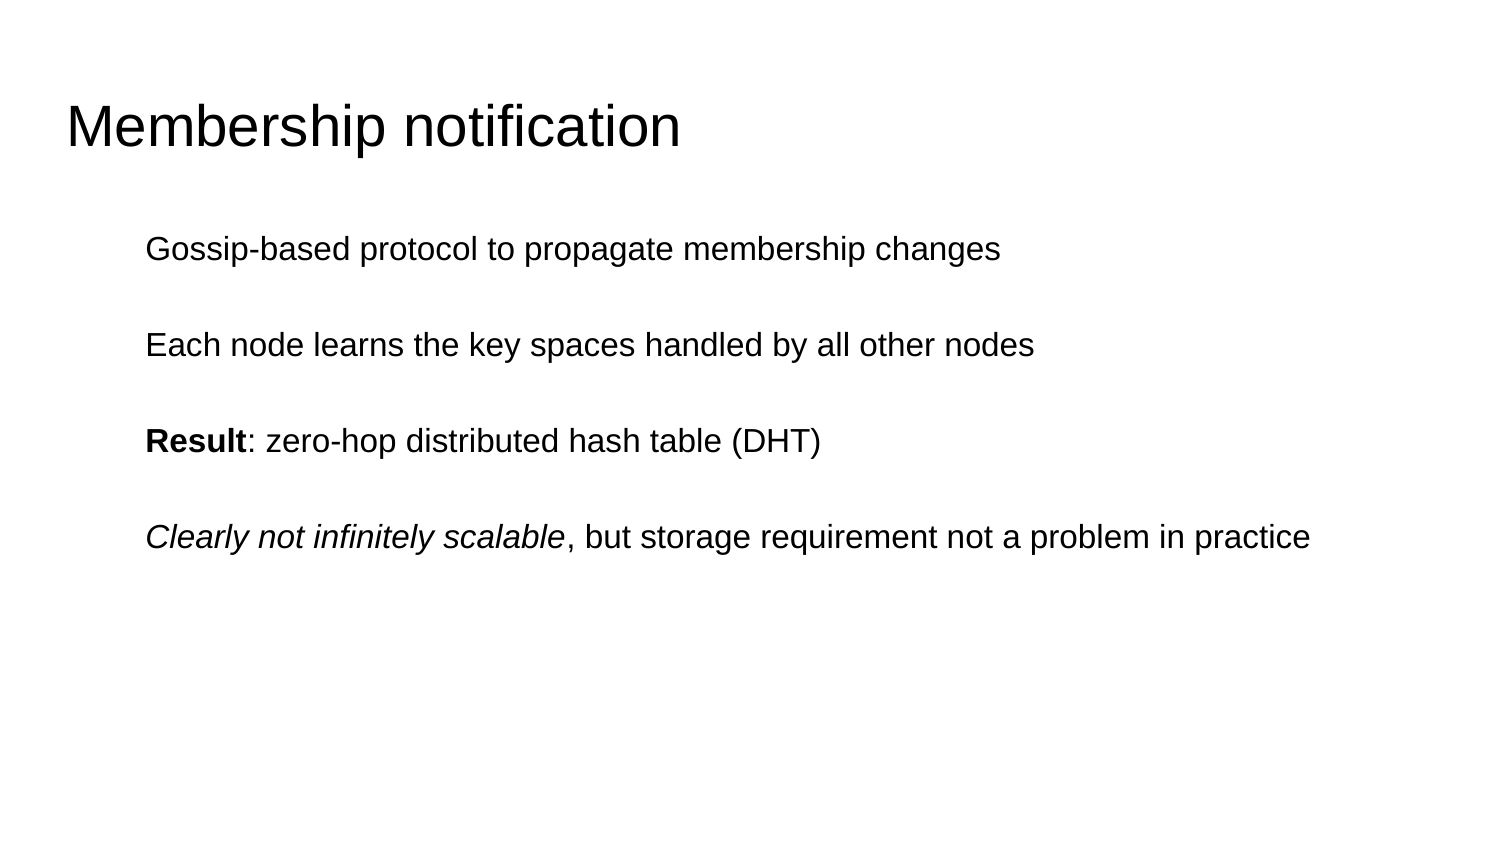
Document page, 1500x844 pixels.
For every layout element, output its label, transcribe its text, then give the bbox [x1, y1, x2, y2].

title Membership notification [51, 72, 1449, 167]
list Gossip-based protocol to propagate membership changes Each node learns the key spaces handled by all other nodes Result: zero-hop distributed hash table (DHT) Clearly not infinitely scalable, but storage requirement not a problem in practice [130, 206, 1383, 645]
